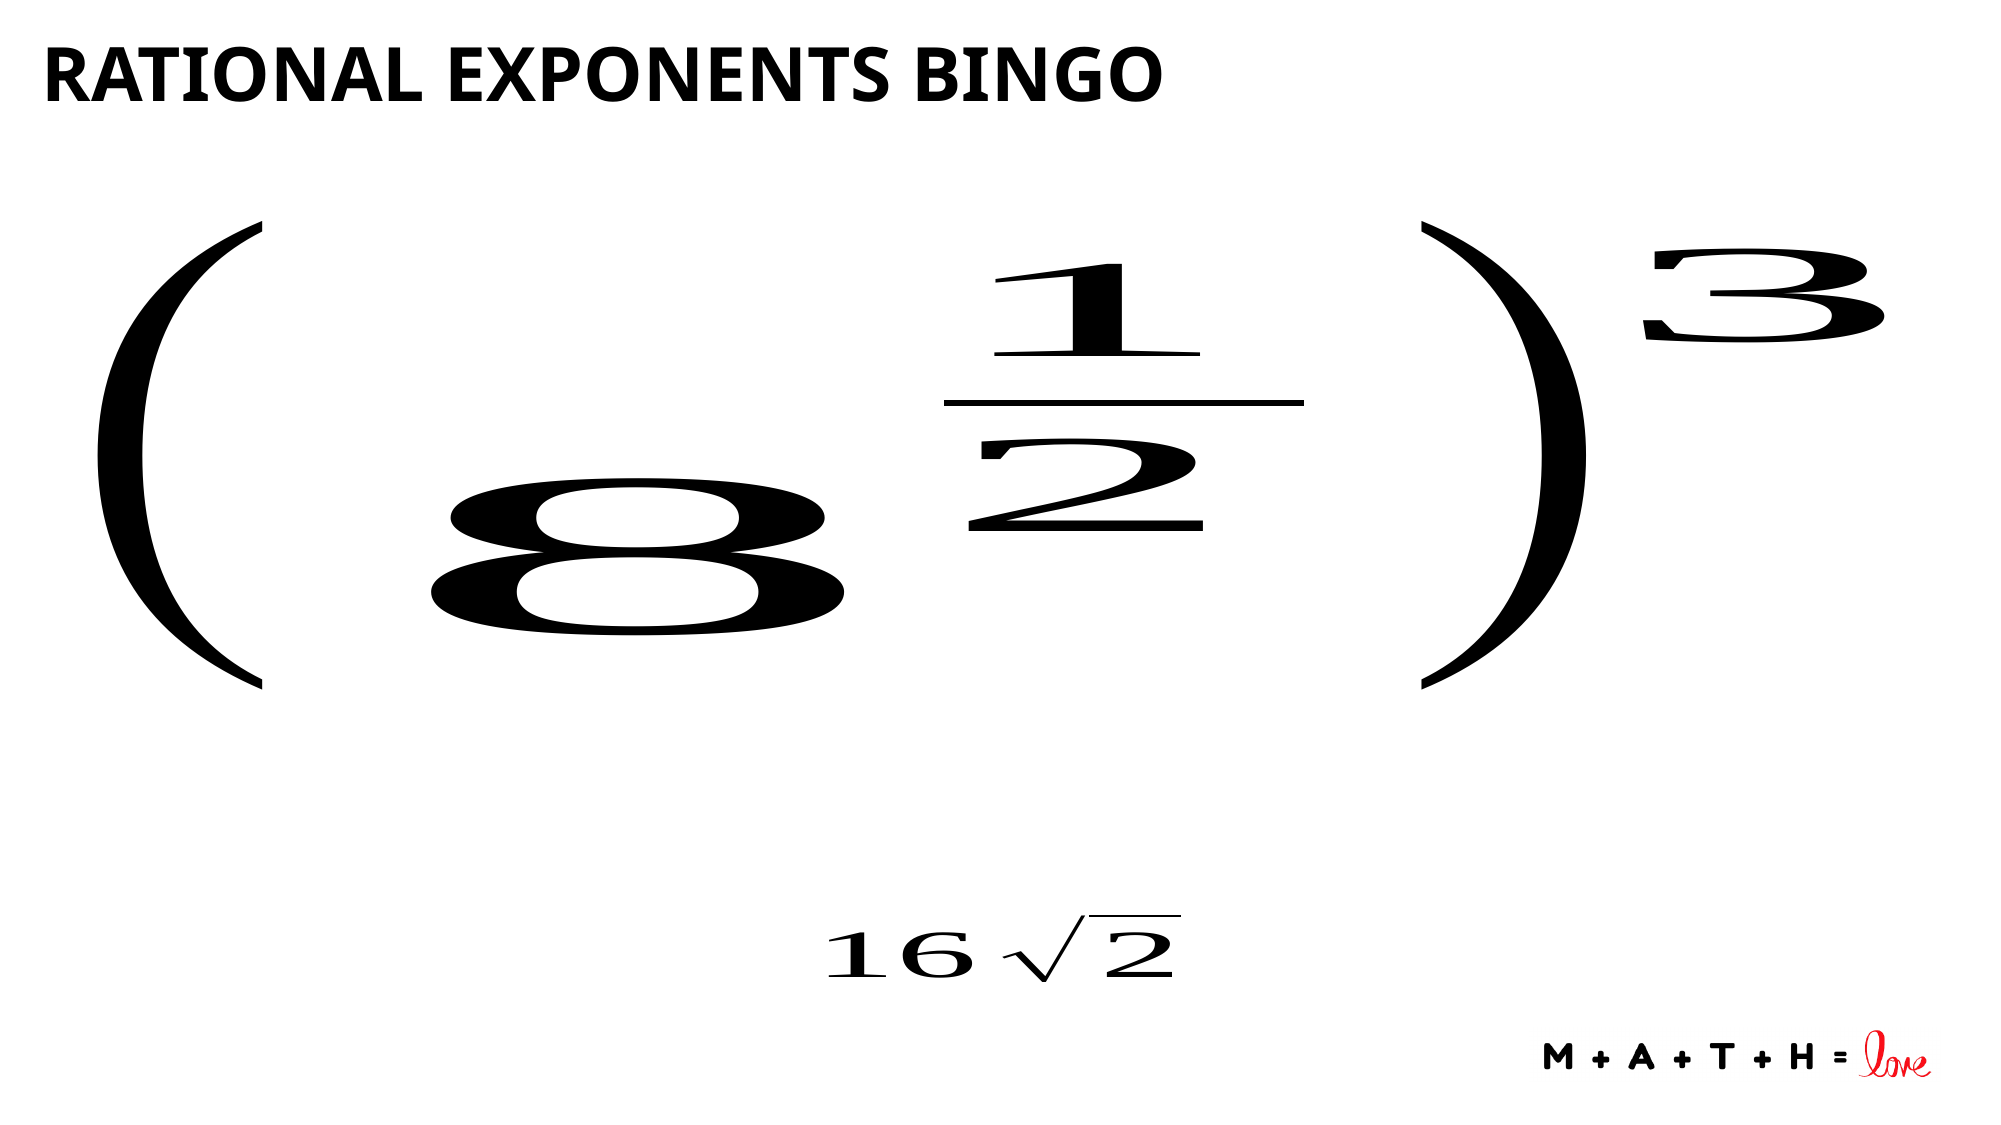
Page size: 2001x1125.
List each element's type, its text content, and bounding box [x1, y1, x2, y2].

text_box RATIONAL EXPONENTS BINGO [27, 18, 1323, 124]
picture [1528, 1026, 1941, 1082]
